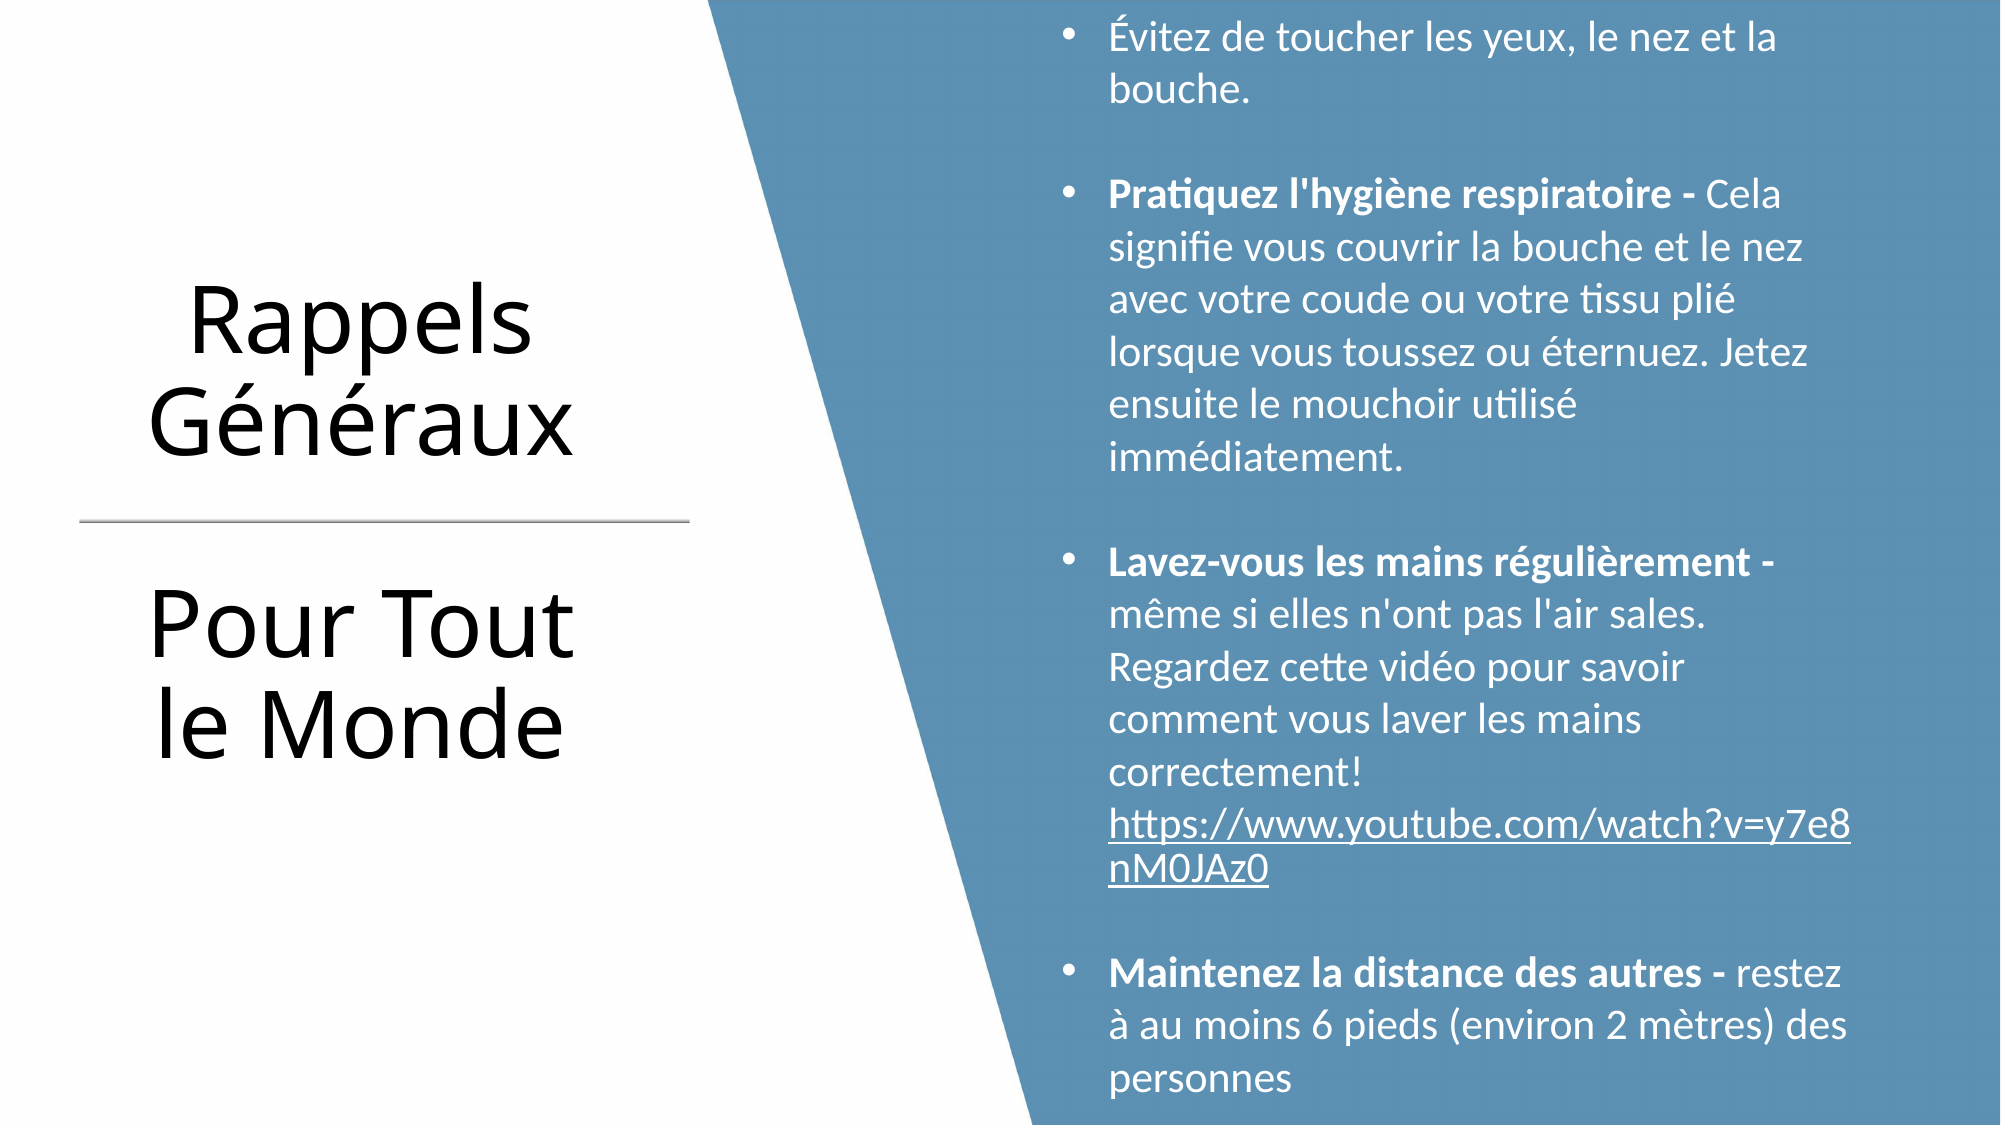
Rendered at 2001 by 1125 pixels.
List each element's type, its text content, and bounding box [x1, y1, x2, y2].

text_box Évitez de toucher les yeux, le nez et la bouche. Pratiquez l'hygiène respiratoire - Cela signifie vous couvrir la bouche et le nez avec votre coude ou votre tissu plié lorsque vous toussez ou éternuez. Jetez ensuite le mouchoir utilisé immédiatement. Lavez-vous les mains régulièrement - même si elles n'ont pas l'air sales. Regardez cette vidéo pour savoir comment vous laver les mains correctement! https://www.youtube.com/watch?v=y7e8nM0JAz0 Maintenez la distance des autres - restez à au moins 6 pieds (environ 2 mètres) des personnes [1046, 0, 1875, 1065]
text_box Rappels Généraux Pour Tout le Monde [125, 523, 596, 787]
picture [0, 0, 2001, 1125]
text_box Rappels Généraux Pour Tout le Monde [125, 245, 596, 515]
